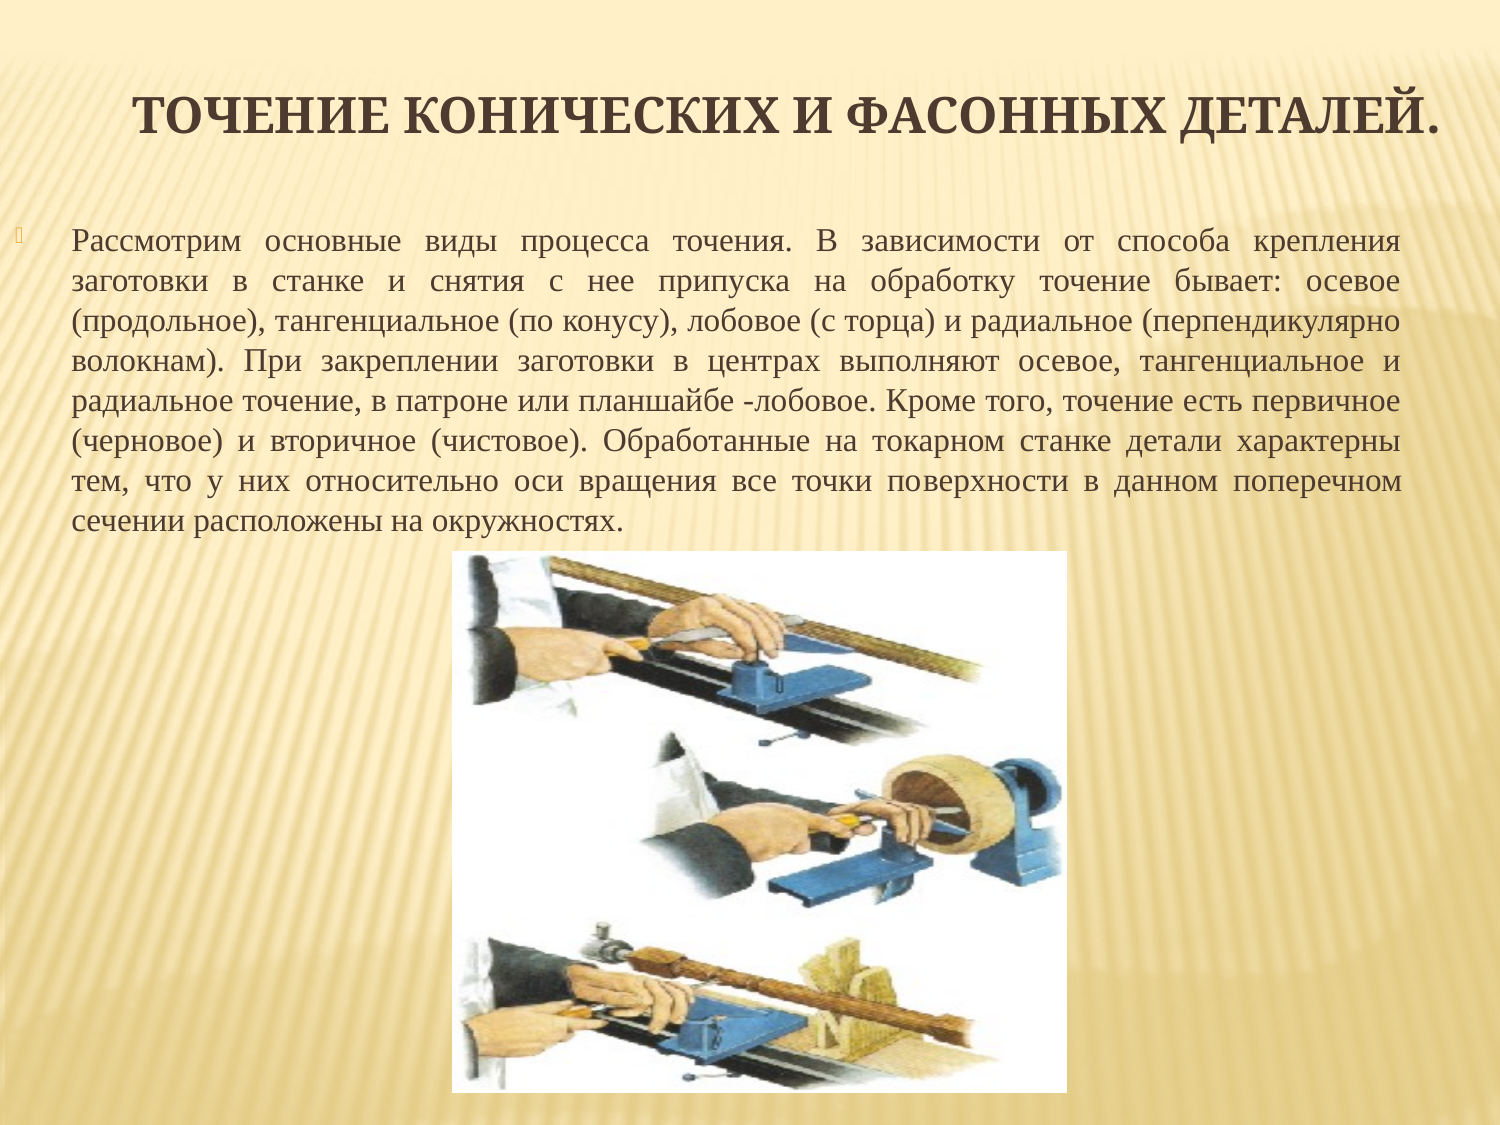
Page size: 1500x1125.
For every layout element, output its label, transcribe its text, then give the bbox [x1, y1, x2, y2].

picture [452, 550, 1067, 1093]
title Точение конических и фасонных деталей. [75, 75, 1500, 213]
list Рассмотрим основные виды процесса точения. В зависимости от способа крепления заготовки в станке и снятия с нее припуска на обработку точение бывает: осевое (продольное), тангенциальное (по конусу), лобовое (с торца) и радиальное (перпендикулярно волокнам). При закреплении заготовки в центрах выполняют осевое, тангенциальное и радиальное точение, в патроне или планшайбе -лобовое. Кроме того, точение есть первичное (черновое) и вторичное (чистовое). Обработанные на токарном станке детали характерны тем, что у них относительно оси вращения все точки по­верхности в данном поперечном сечении расположены на окружностях. [0, 210, 1419, 554]
